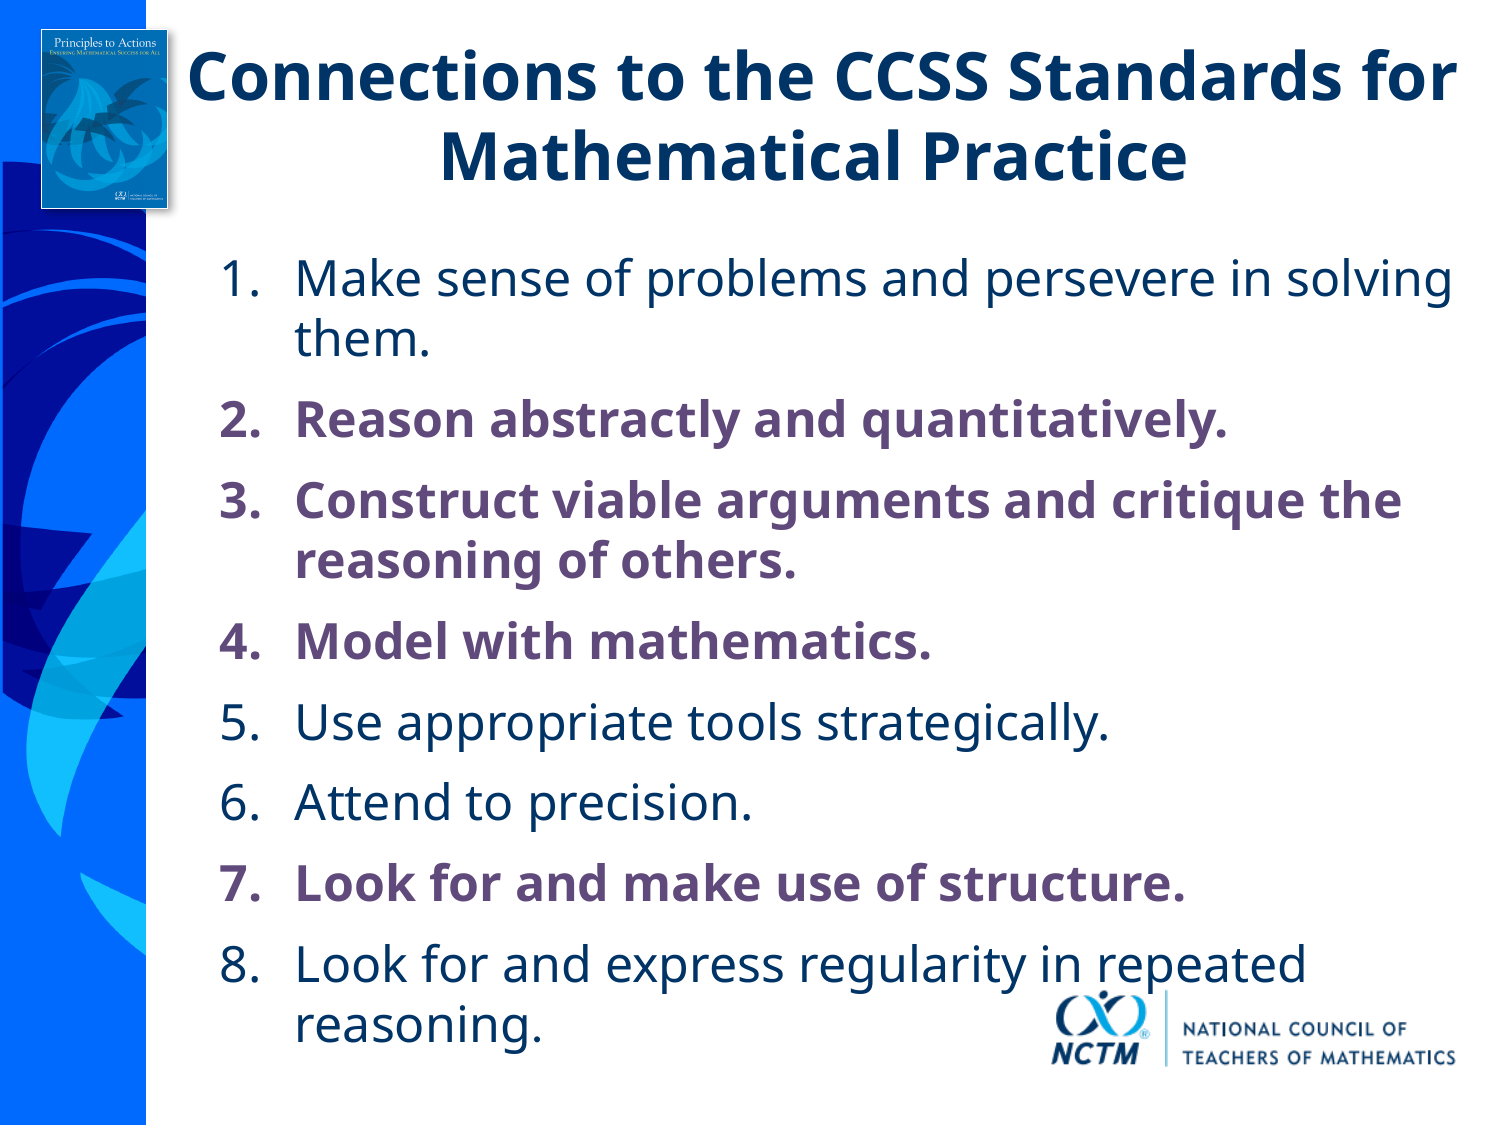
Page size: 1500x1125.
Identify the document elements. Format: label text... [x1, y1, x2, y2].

picture [1034, 969, 1474, 1085]
picture [0, 0, 168, 1125]
text_box Connections to the CCSS Standards for Mathematical Practice [150, 0, 1500, 163]
text_box Make sense of problems and persevere in solving them. Reason abstractly and quantitatively. Construct viable arguments and critique the reasoning of others. Model with mathematics. Use appropriate tools strategically. Attend to precision. Look for and make use of structure. Look for and express regularity in repeated reasoning. [167, 239, 1500, 1084]
